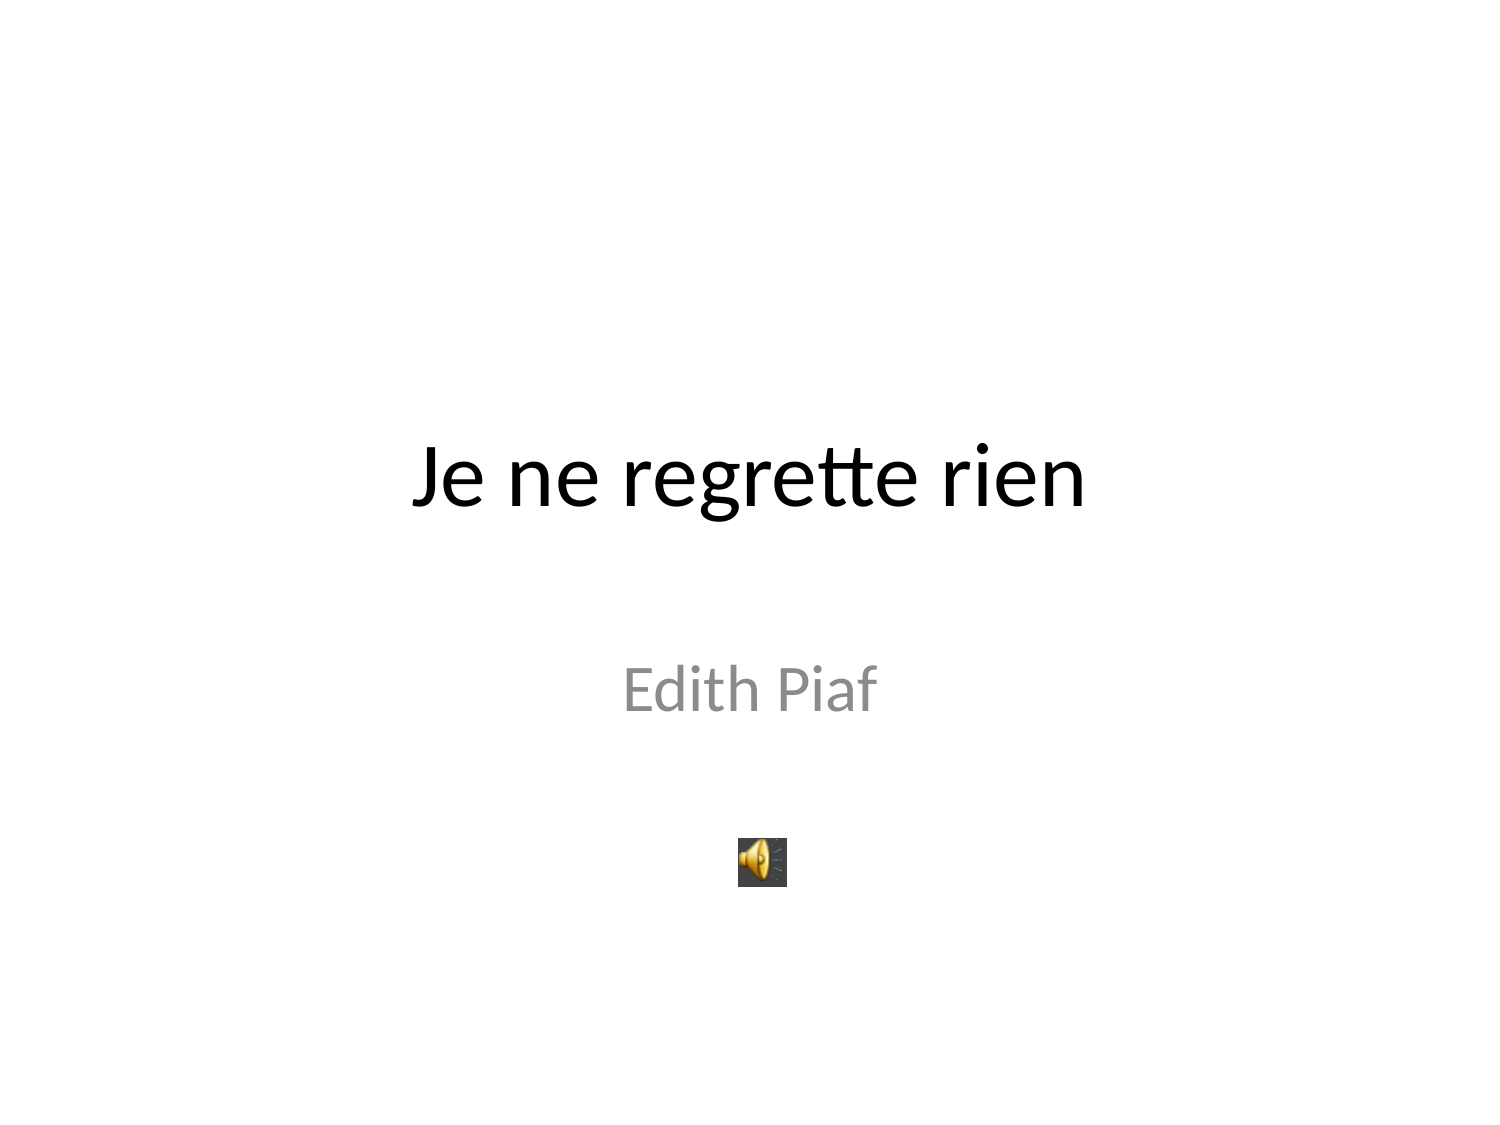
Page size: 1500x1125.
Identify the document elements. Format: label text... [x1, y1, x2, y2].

title Je ne regrette rien [112, 349, 1388, 591]
picture [737, 837, 788, 888]
subtitle Edith Piaf [225, 637, 1275, 925]
